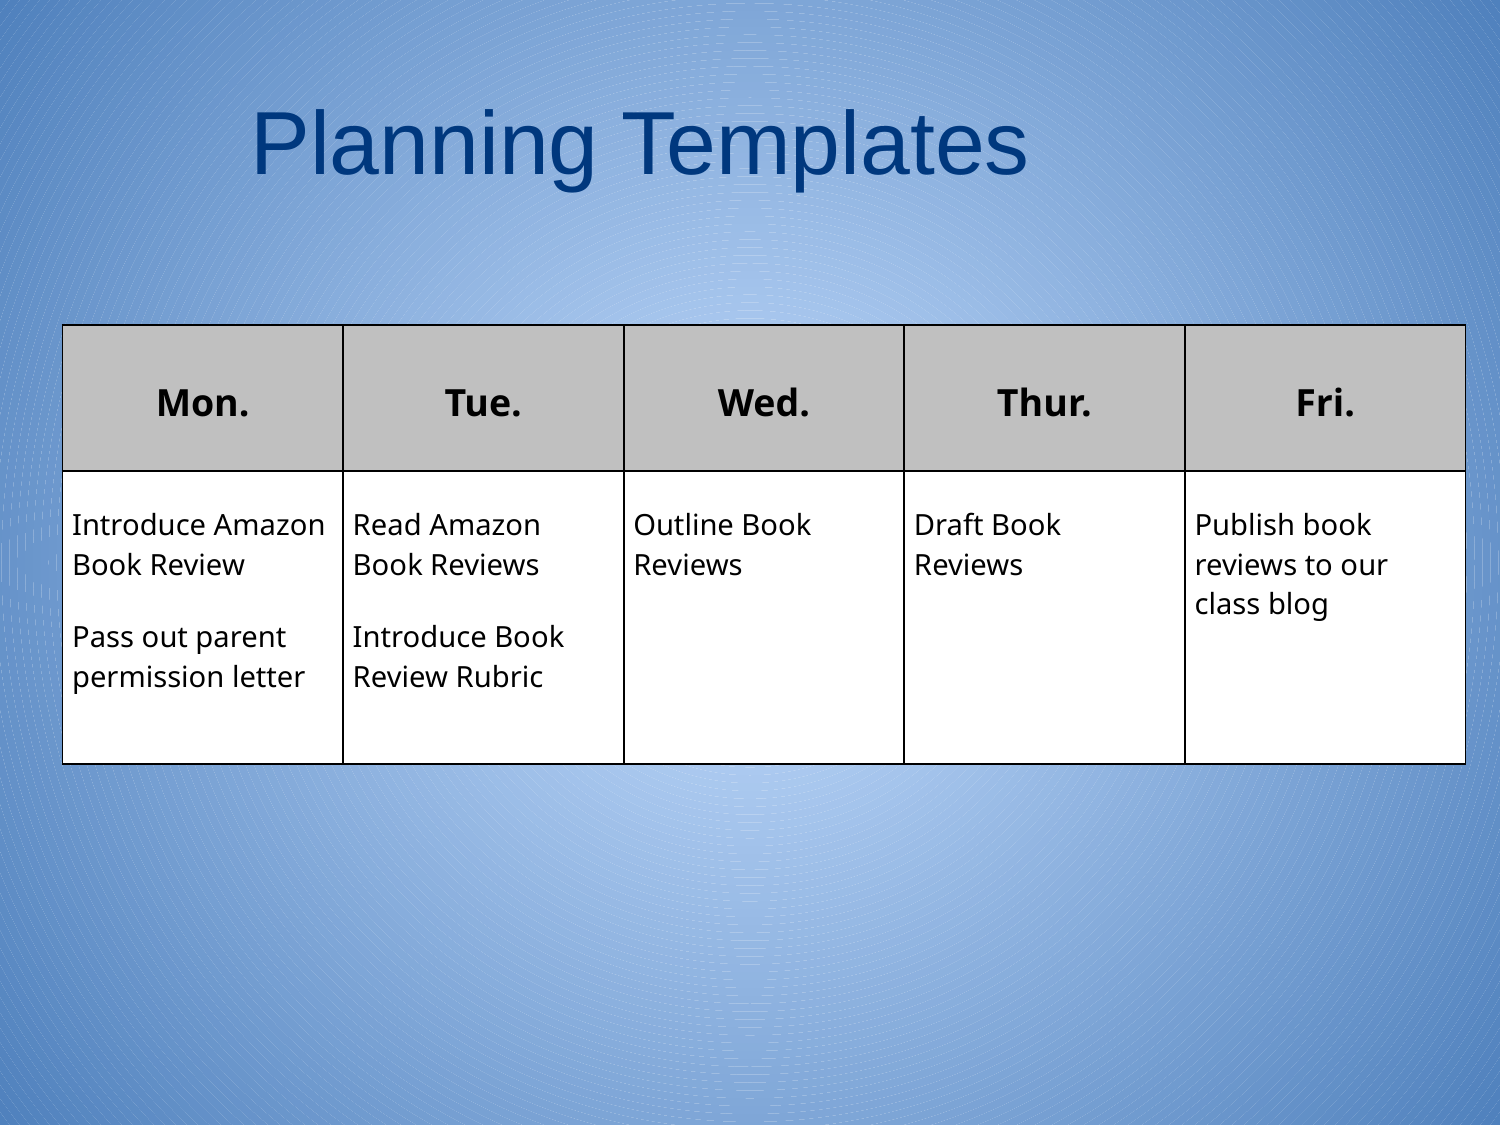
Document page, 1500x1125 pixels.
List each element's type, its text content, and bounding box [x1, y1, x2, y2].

table_cell Outline Book Reviews [625, 472, 903, 763]
table_cell Publish book reviews to our class blog [1186, 472, 1465, 763]
table_cell Introduce Amazon Book Review Pass out parent permission letter [63, 472, 342, 763]
table_cell Read Amazon Book Reviews Introduce Book Review Rubric [344, 472, 623, 763]
title Planning Templates [235, 37, 1466, 241]
table_header Thur. [905, 326, 1184, 470]
table_cell Draft Book Reviews [905, 472, 1184, 763]
table_header Wed. [625, 326, 903, 470]
table_header Mon. [63, 326, 342, 470]
table_header Fri. [1186, 326, 1465, 470]
table_header Tue. [344, 326, 623, 470]
